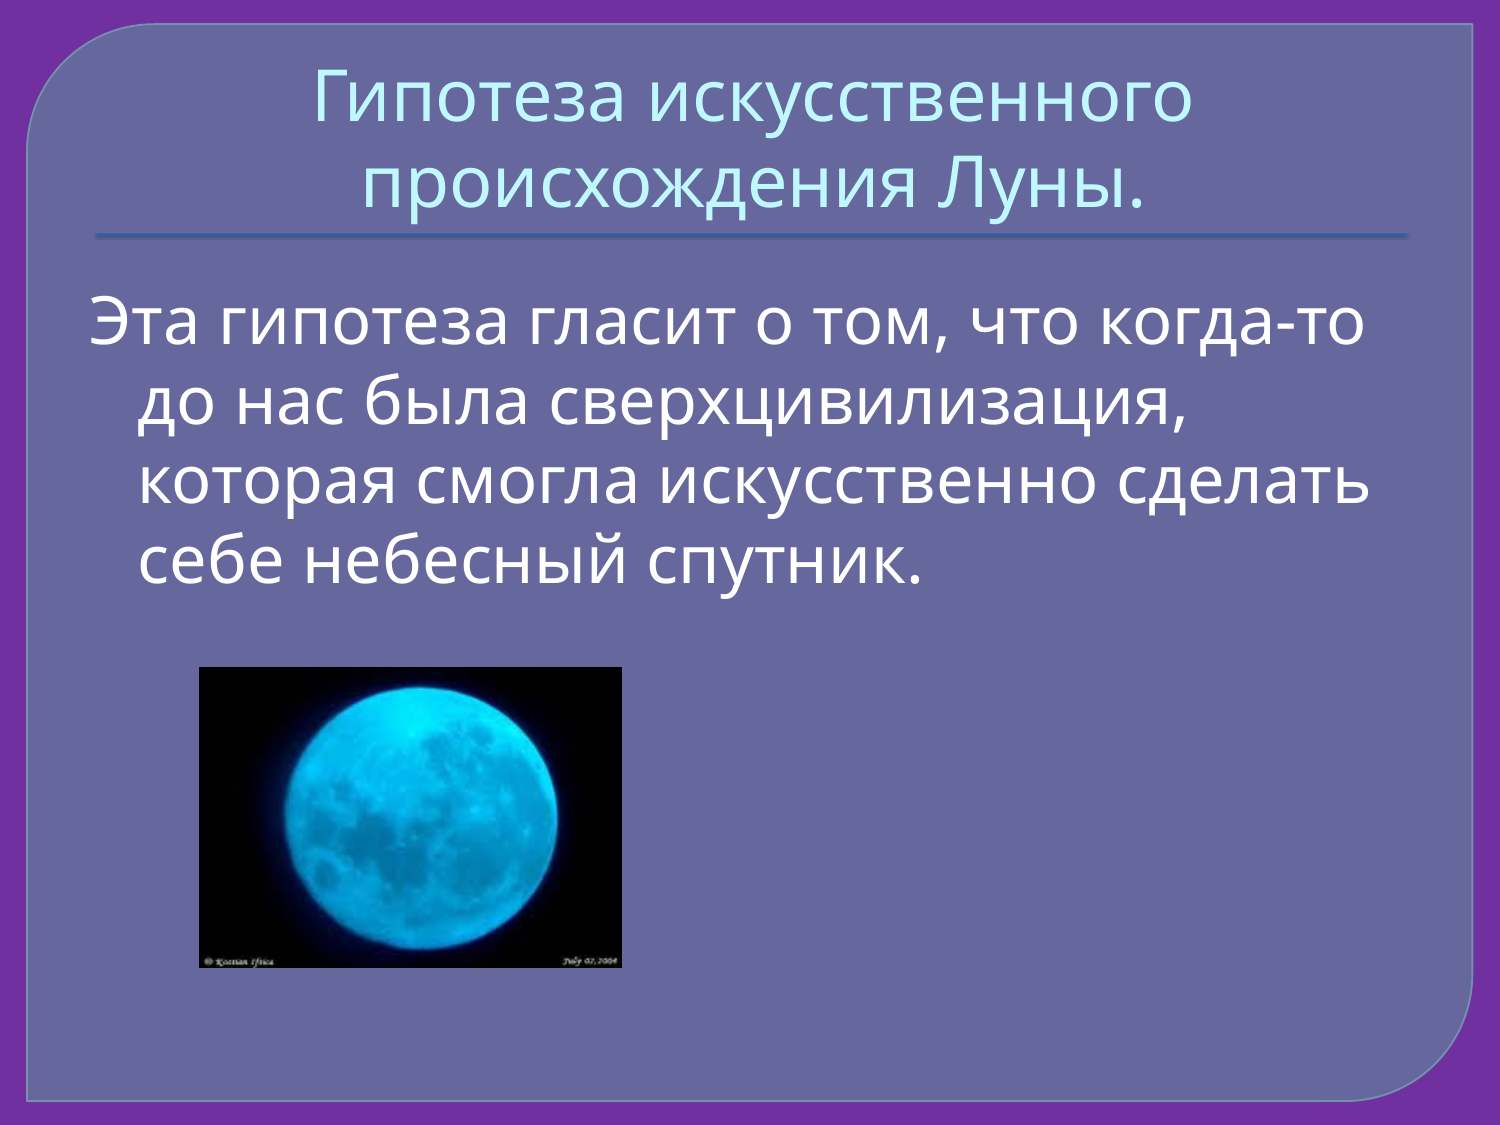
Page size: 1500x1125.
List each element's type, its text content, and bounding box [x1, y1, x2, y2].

picture [198, 667, 622, 969]
list Эта гипотеза гласит о том, что когда-то до нас была сверхцивилизация, которая смогла искусственно сделать себе небесный спутник. [75, 270, 1425, 1013]
title Гипотеза искусственного происхождения Луны. [75, 41, 1425, 230]
